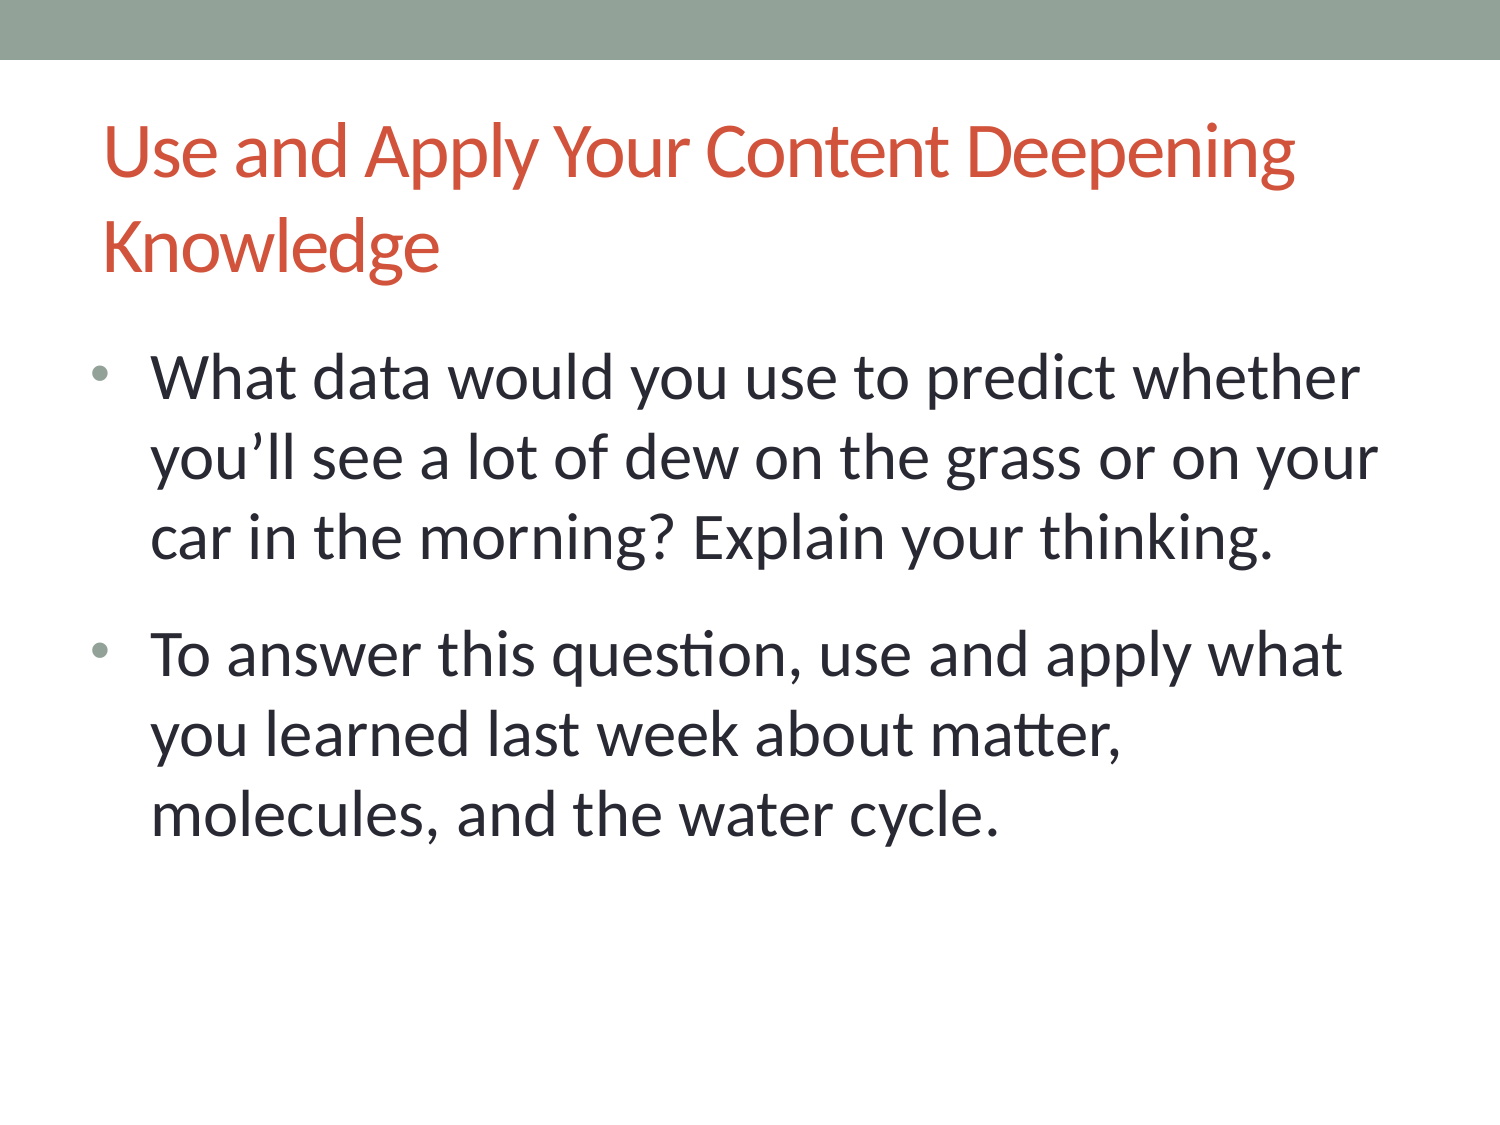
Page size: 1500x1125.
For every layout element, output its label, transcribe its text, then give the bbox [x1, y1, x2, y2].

title Use and Apply Your Content Deepening Knowledge [87, 112, 1438, 275]
list What data would you use to predict whether you’ll see a lot of dew on the grass or on your car in the morning? Explain your thinking. To answer this question, use and apply what you learned last week about matter, molecules, and the water cycle. [75, 324, 1425, 988]
